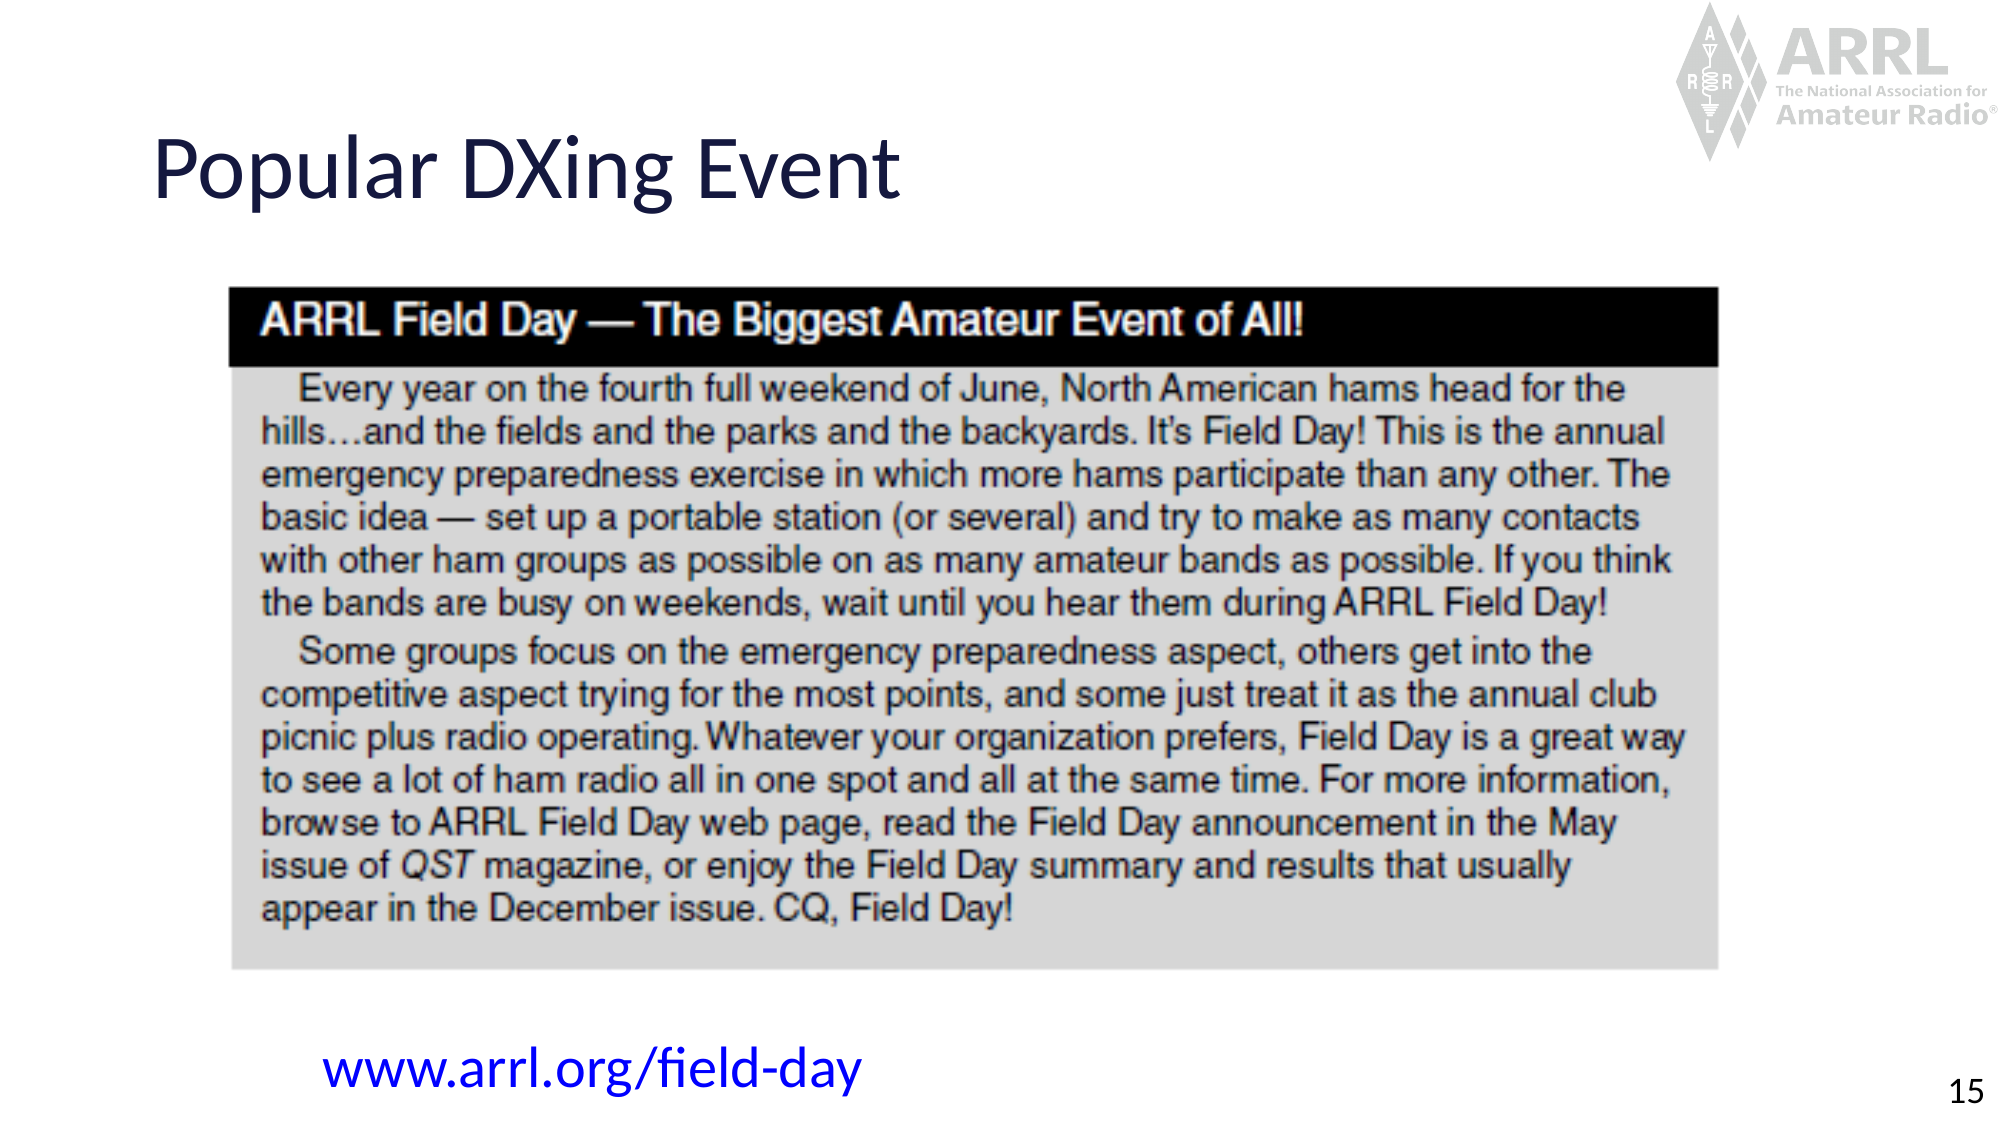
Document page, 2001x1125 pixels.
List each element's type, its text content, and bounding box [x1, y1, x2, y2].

title Popular DXing Event [137, 59, 1863, 278]
picture [207, 268, 1745, 979]
picture [1674, 0, 2000, 164]
text_box www.arrl.org/field-day [307, 1022, 1077, 1107]
